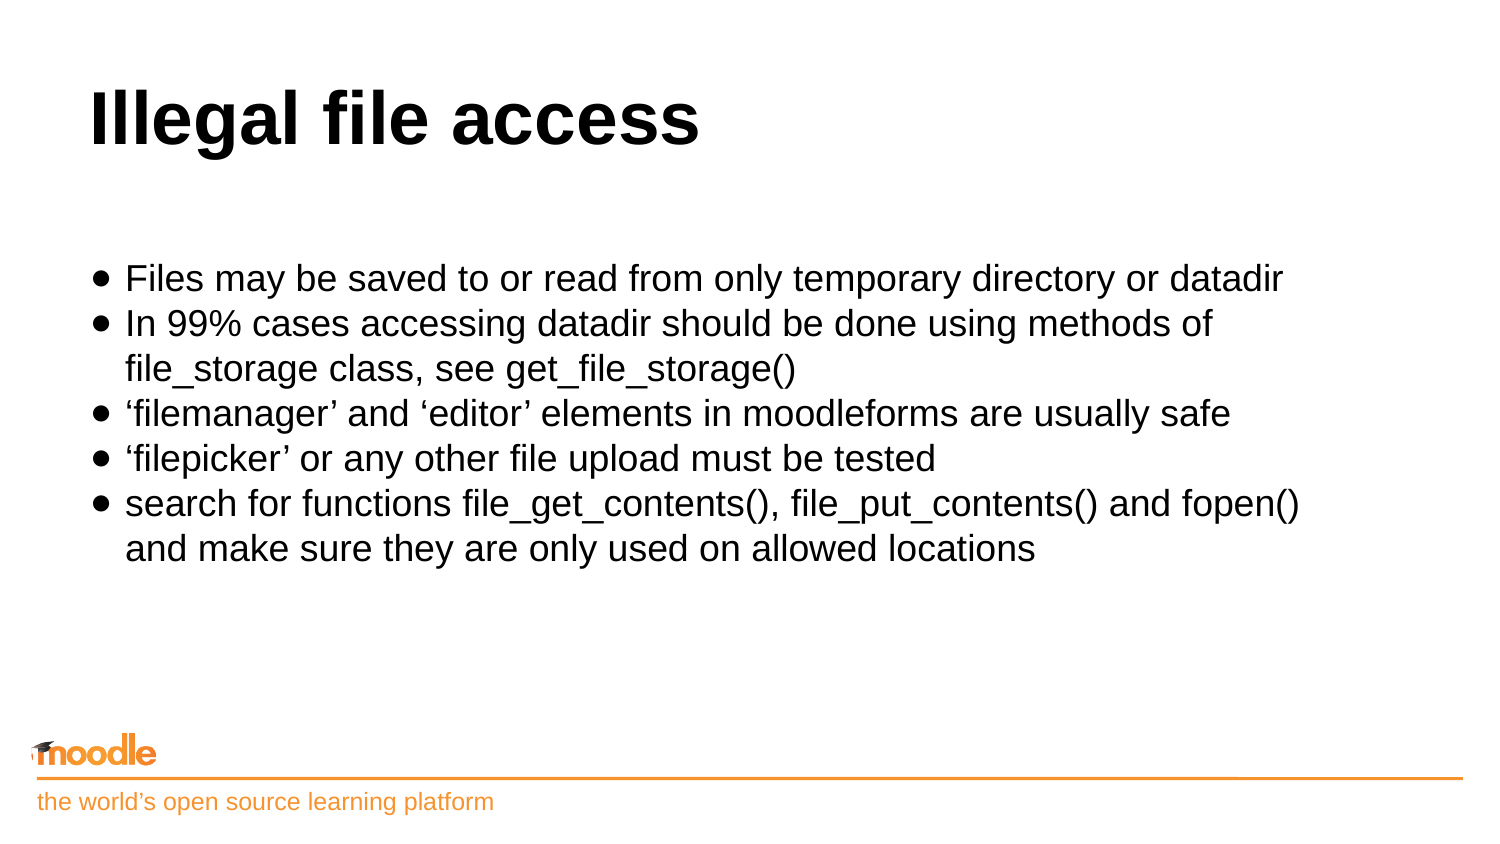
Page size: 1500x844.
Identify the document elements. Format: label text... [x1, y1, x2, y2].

text_box the world’s open source learning platform [22, 765, 550, 831]
text_box Files may be saved to or read from only temporary directory or datadir In 99% cases accessing datadir should be done using methods of file_storage class, see get_file_storage() ‘filemanager’ and ‘editor’ elements in moodleforms are usually safe ‘filepicker’ or any other file upload must be tested search for functions file_get_contents(), file_put_contents() and fopen() and make sure they are only used on allowed locations [74, 238, 1371, 714]
picture [30, 733, 157, 771]
text_box Illegal file access [75, 33, 1425, 175]
